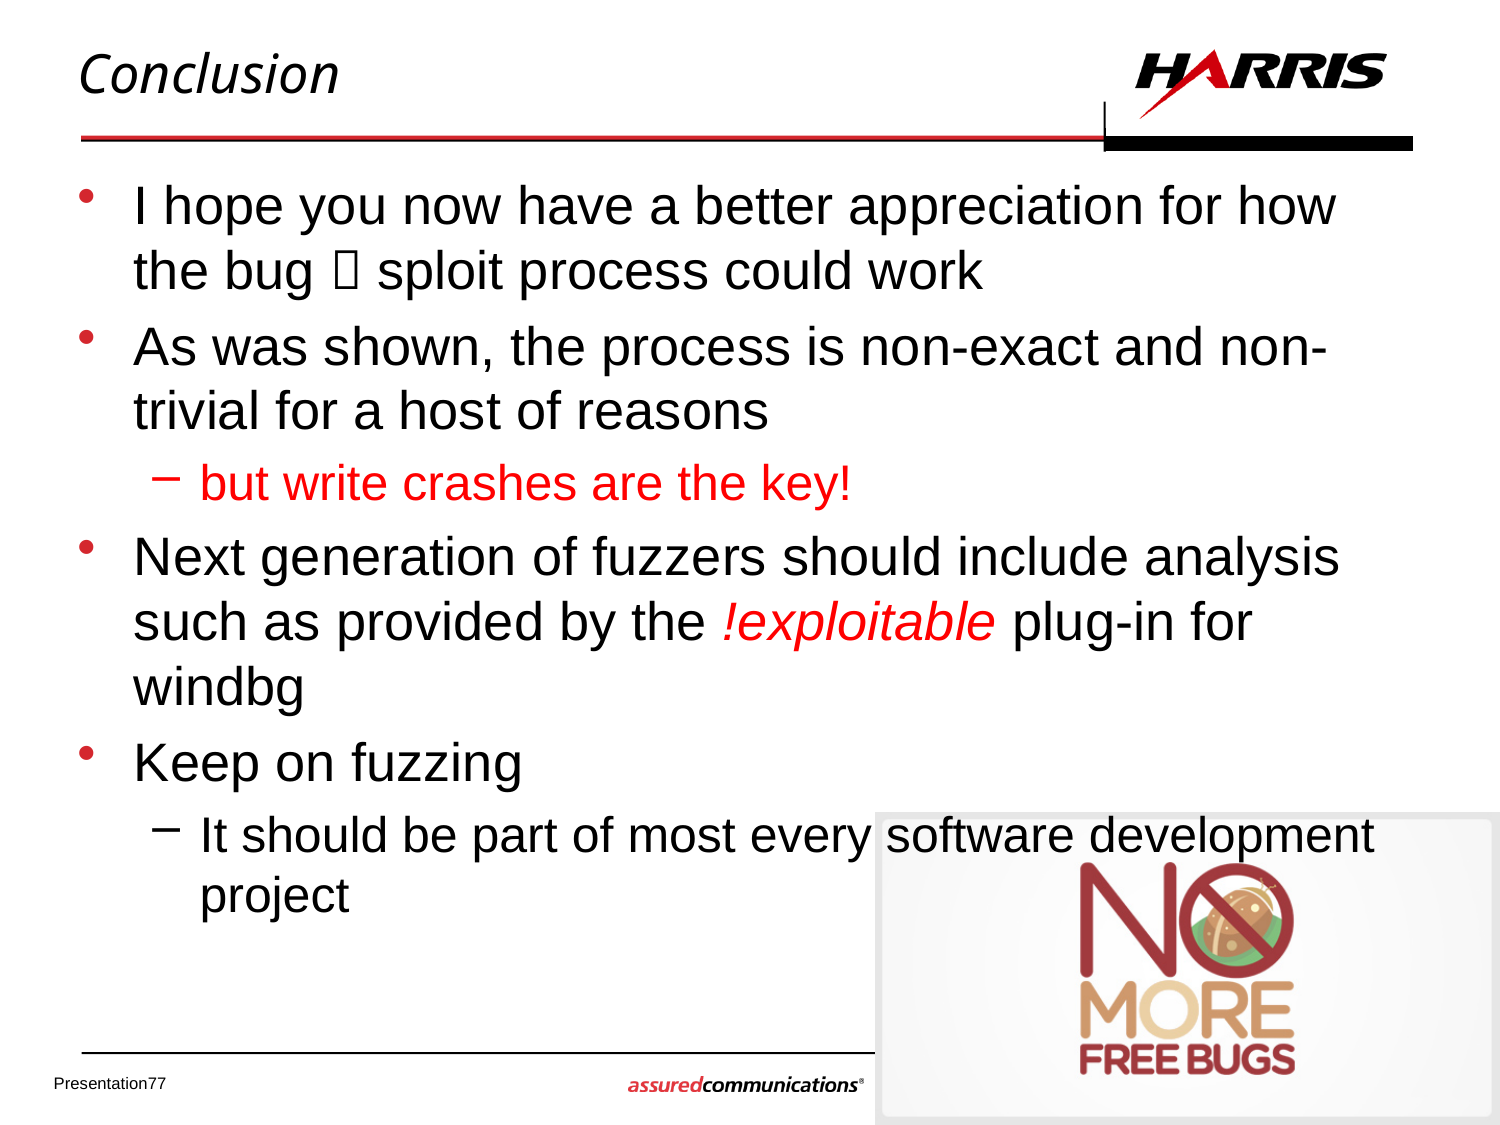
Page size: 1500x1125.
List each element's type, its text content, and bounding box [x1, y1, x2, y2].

list I hope you now have a better appreciation for how the bug  sploit process could work As was shown, the process is non-exact and non-trivial for a host of reasons but write crashes are the key! Next generation of fuzzers should include analysis such as provided by the !exploitable plug-in for windbg Keep on fuzzing It should be part of most every software development project [62, 162, 1429, 1008]
picture [1135, 49, 1387, 119]
picture [874, 812, 1500, 1125]
picture [628, 1076, 864, 1092]
title Conclusion [62, 27, 951, 117]
